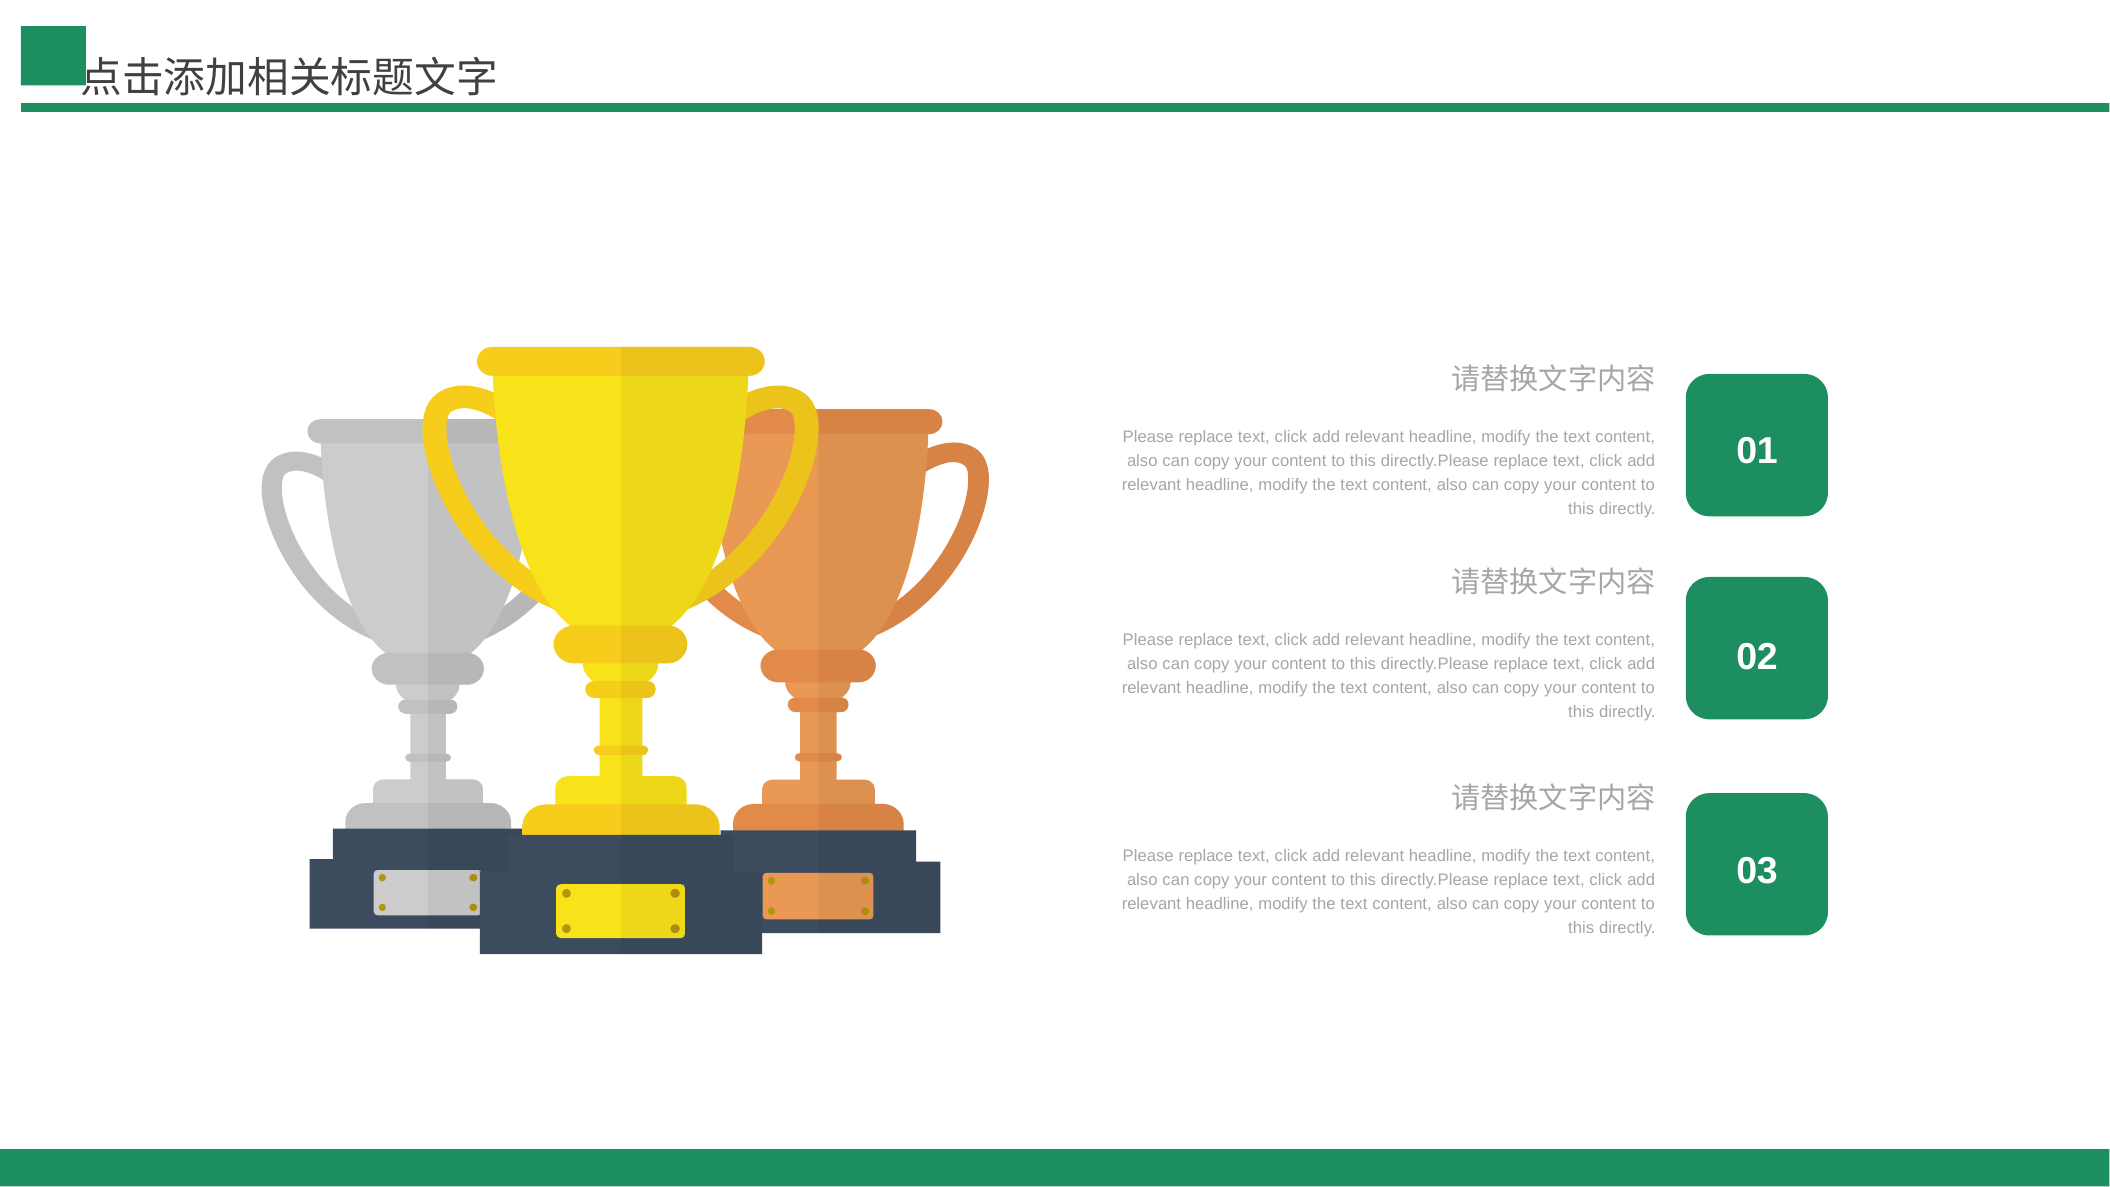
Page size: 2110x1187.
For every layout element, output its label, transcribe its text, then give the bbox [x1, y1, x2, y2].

text_box 请替换文字内容 [1437, 779, 1656, 815]
text_box 03 [1713, 819, 1800, 910]
text_box [1684, 372, 1830, 518]
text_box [259, 419, 420, 929]
text_box [1684, 575, 1830, 721]
text_box Please replace text, click add relevant headline, modify the text content, also can copy your content to this directly.Please replace text, click add relevant headline, modify the text content, also can copy your content to this directly. [1101, 422, 1656, 518]
text_box [1684, 792, 1830, 937]
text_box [420, 346, 821, 955]
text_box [821, 409, 991, 934]
text_box Please replace text, click add relevant headline, modify the text content, also can copy your content to this directly.Please replace text, click add relevant headline, modify the text content, also can copy your content to this directly. [1101, 625, 1656, 721]
text_box 02 [1713, 604, 1800, 695]
text_box 请替换文字内容 [1437, 563, 1656, 599]
text_box 01 [1713, 399, 1800, 490]
text_box Please replace text, click add relevant headline, modify the text content, also can copy your content to this directly.Please replace text, click add relevant headline, modify the text content, also can copy your content to this directly. [1101, 841, 1656, 938]
text_box 请替换文字内容 [1437, 360, 1656, 396]
text_box 点击添加相关标题文字 [65, 43, 513, 108]
